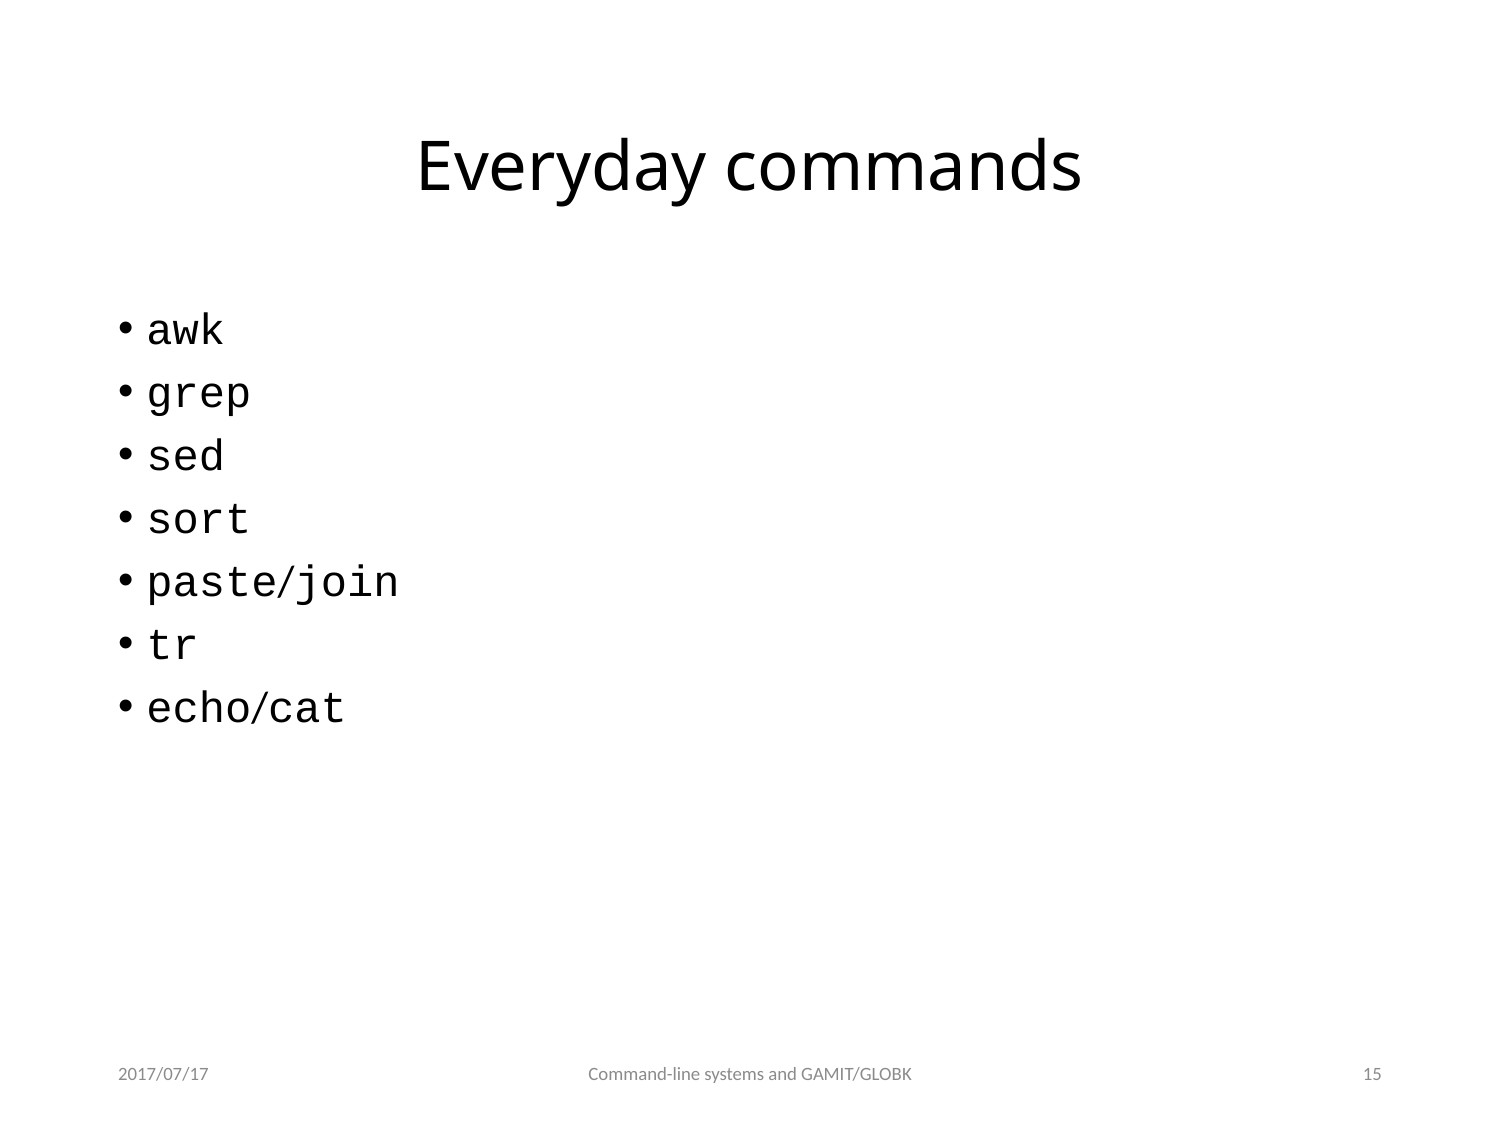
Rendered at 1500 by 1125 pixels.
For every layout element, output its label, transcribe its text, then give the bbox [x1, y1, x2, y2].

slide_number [103, 1042, 441, 1103]
footer Command-line systems and GAMIT/GLOBK [496, 1042, 1004, 1103]
list awk grep sed sort paste/join tr echo/cat [103, 299, 1397, 1014]
title Everyday commands [103, 59, 1397, 278]
slide_number 14 [1059, 1042, 1397, 1103]
